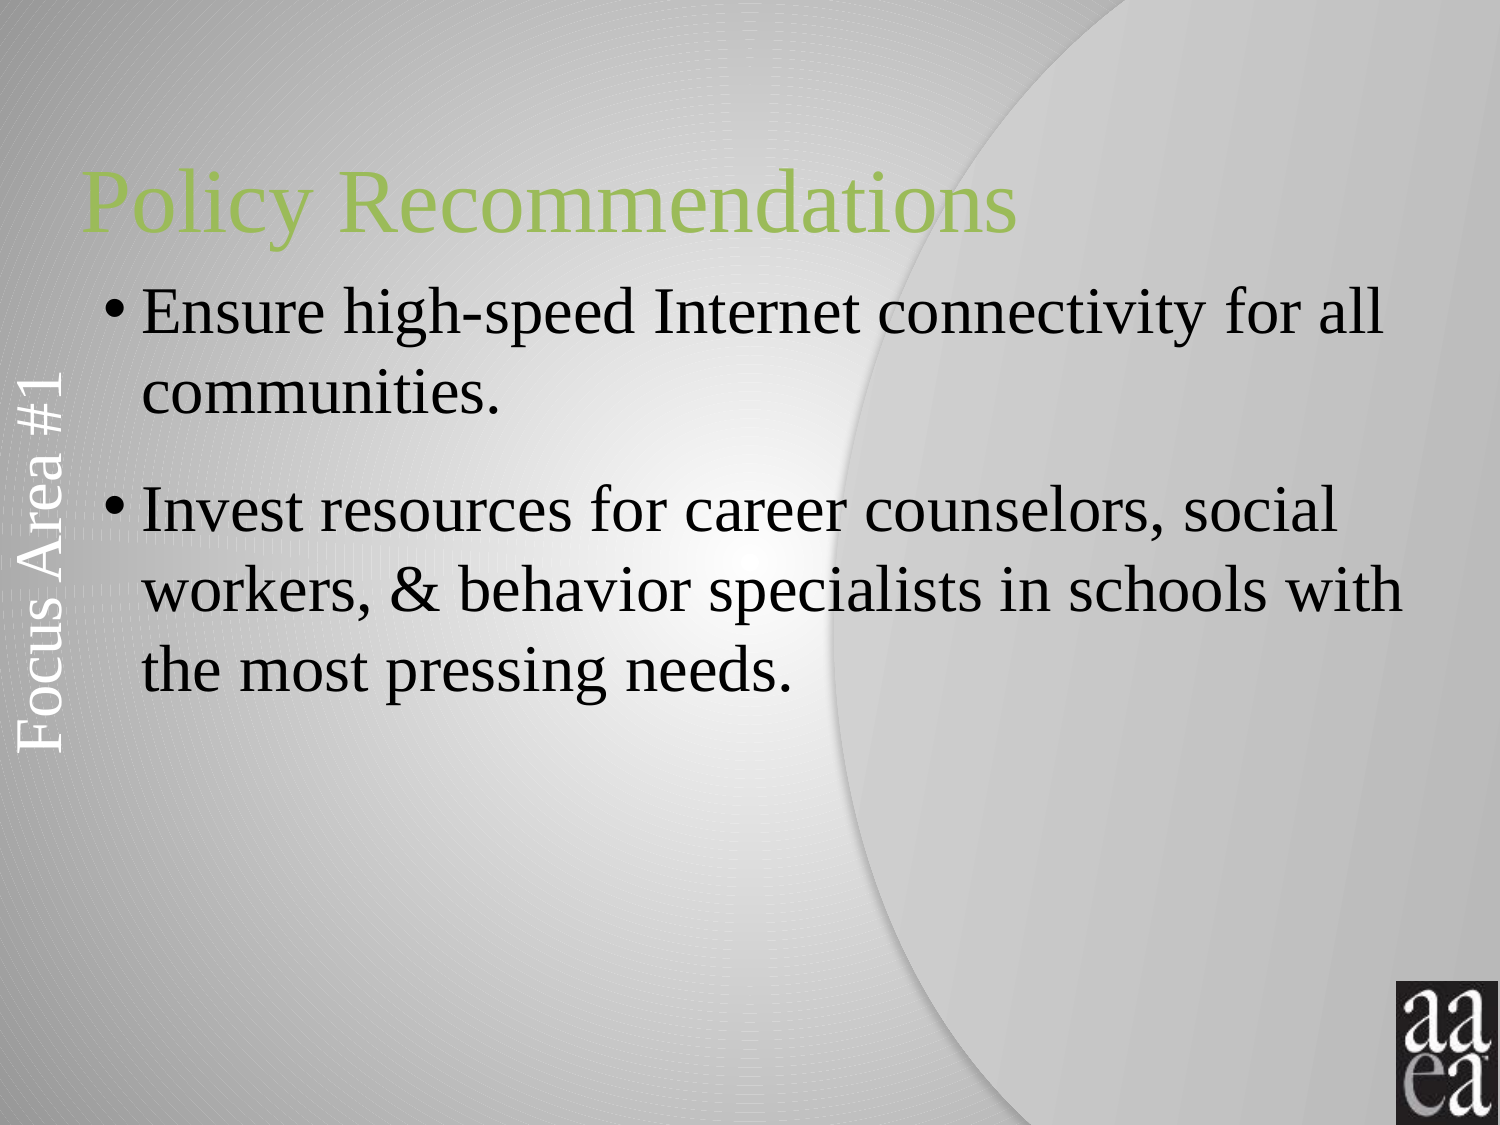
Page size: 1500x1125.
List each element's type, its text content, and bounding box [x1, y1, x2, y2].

picture [1396, 981, 1498, 1125]
text_box Focus Area #1 [0, 140, 80, 985]
list Ensure high-speed Internet connectivity for all communities. Invest resources for career counselors, social workers, & behavior specialists in schools with the most pressing needs. [51, 252, 1449, 1000]
title Policy Recommendations [65, 125, 1463, 220]
